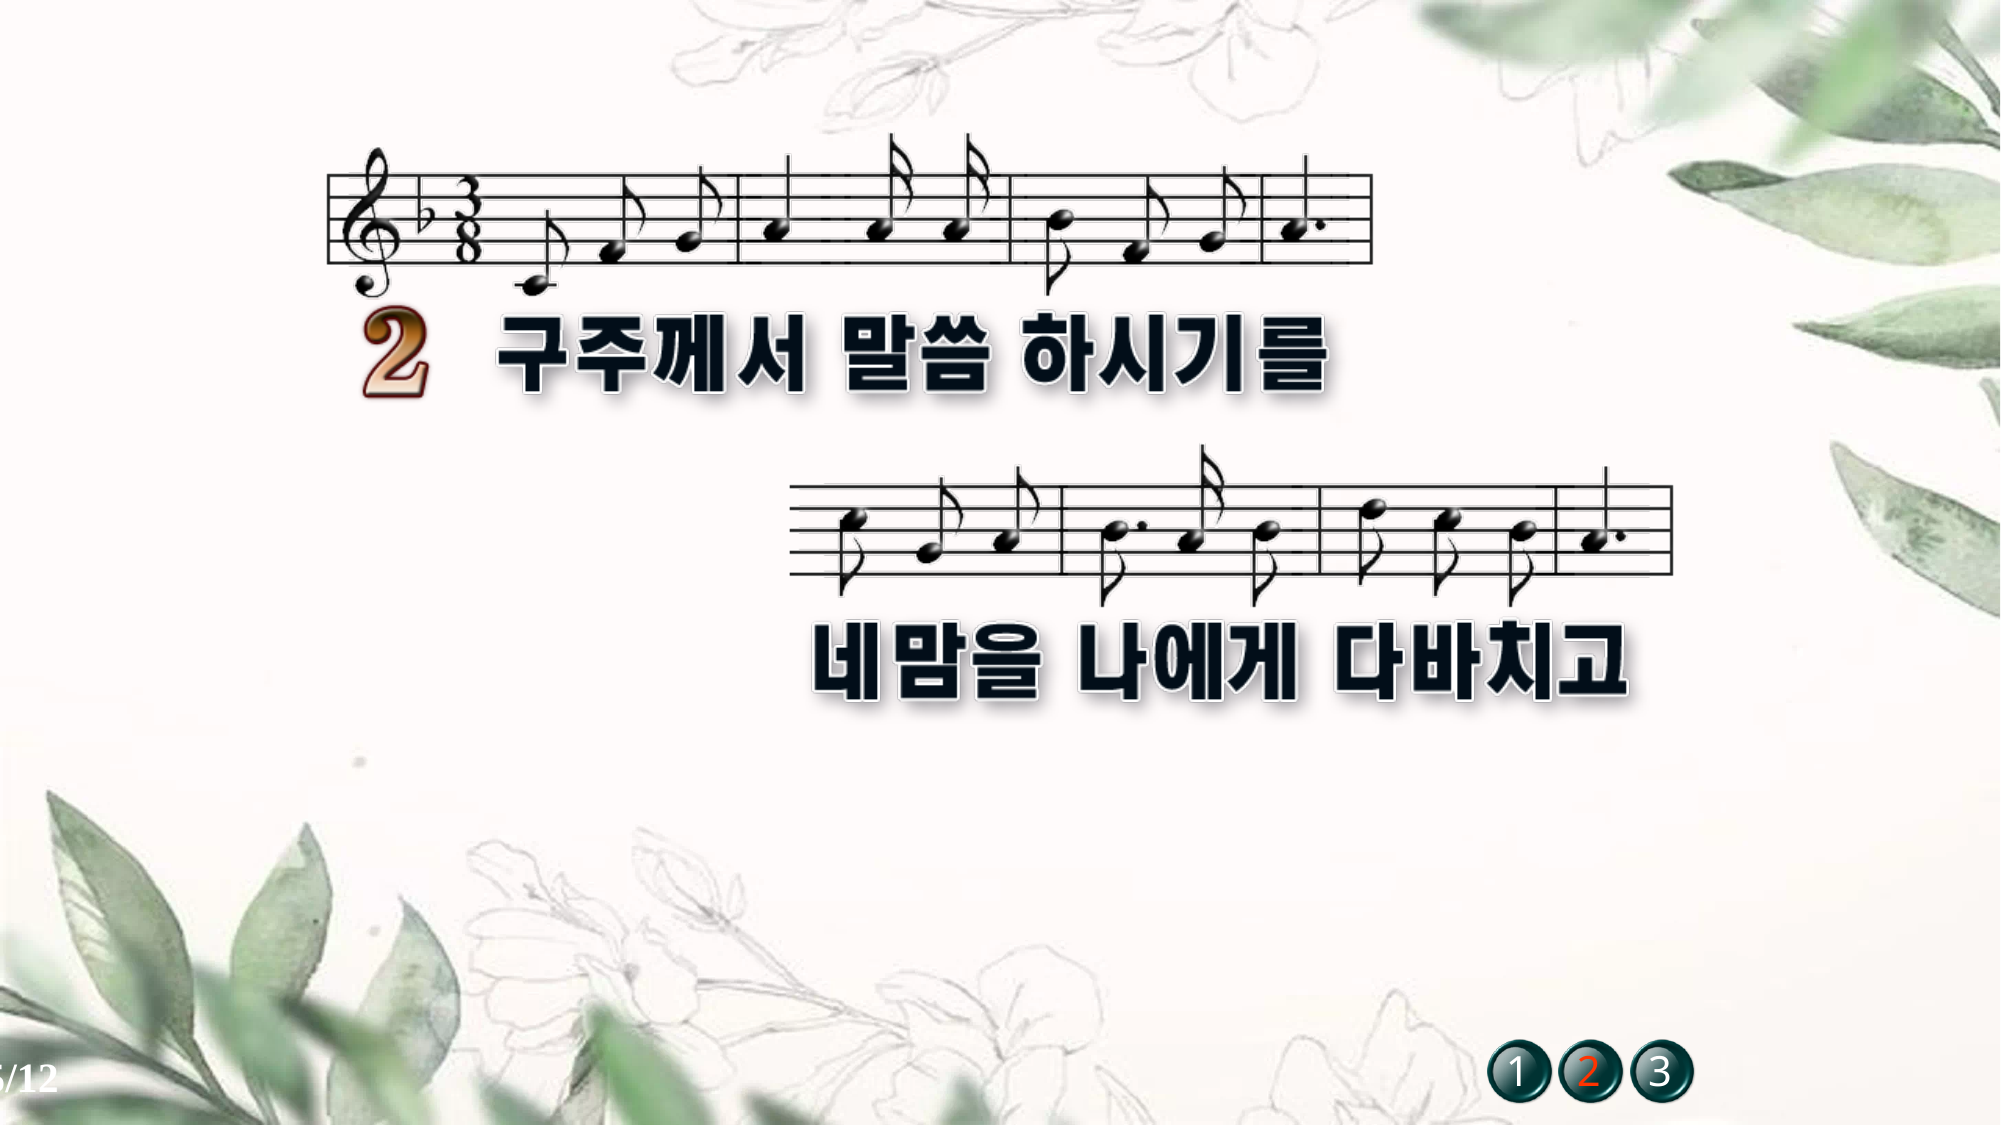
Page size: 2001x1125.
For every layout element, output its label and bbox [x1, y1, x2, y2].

text_box [1484, 1035, 1555, 1106]
picture [0, 0, 2001, 1125]
text_box [1627, 1035, 1697, 1106]
text_box [1555, 1035, 1626, 1106]
